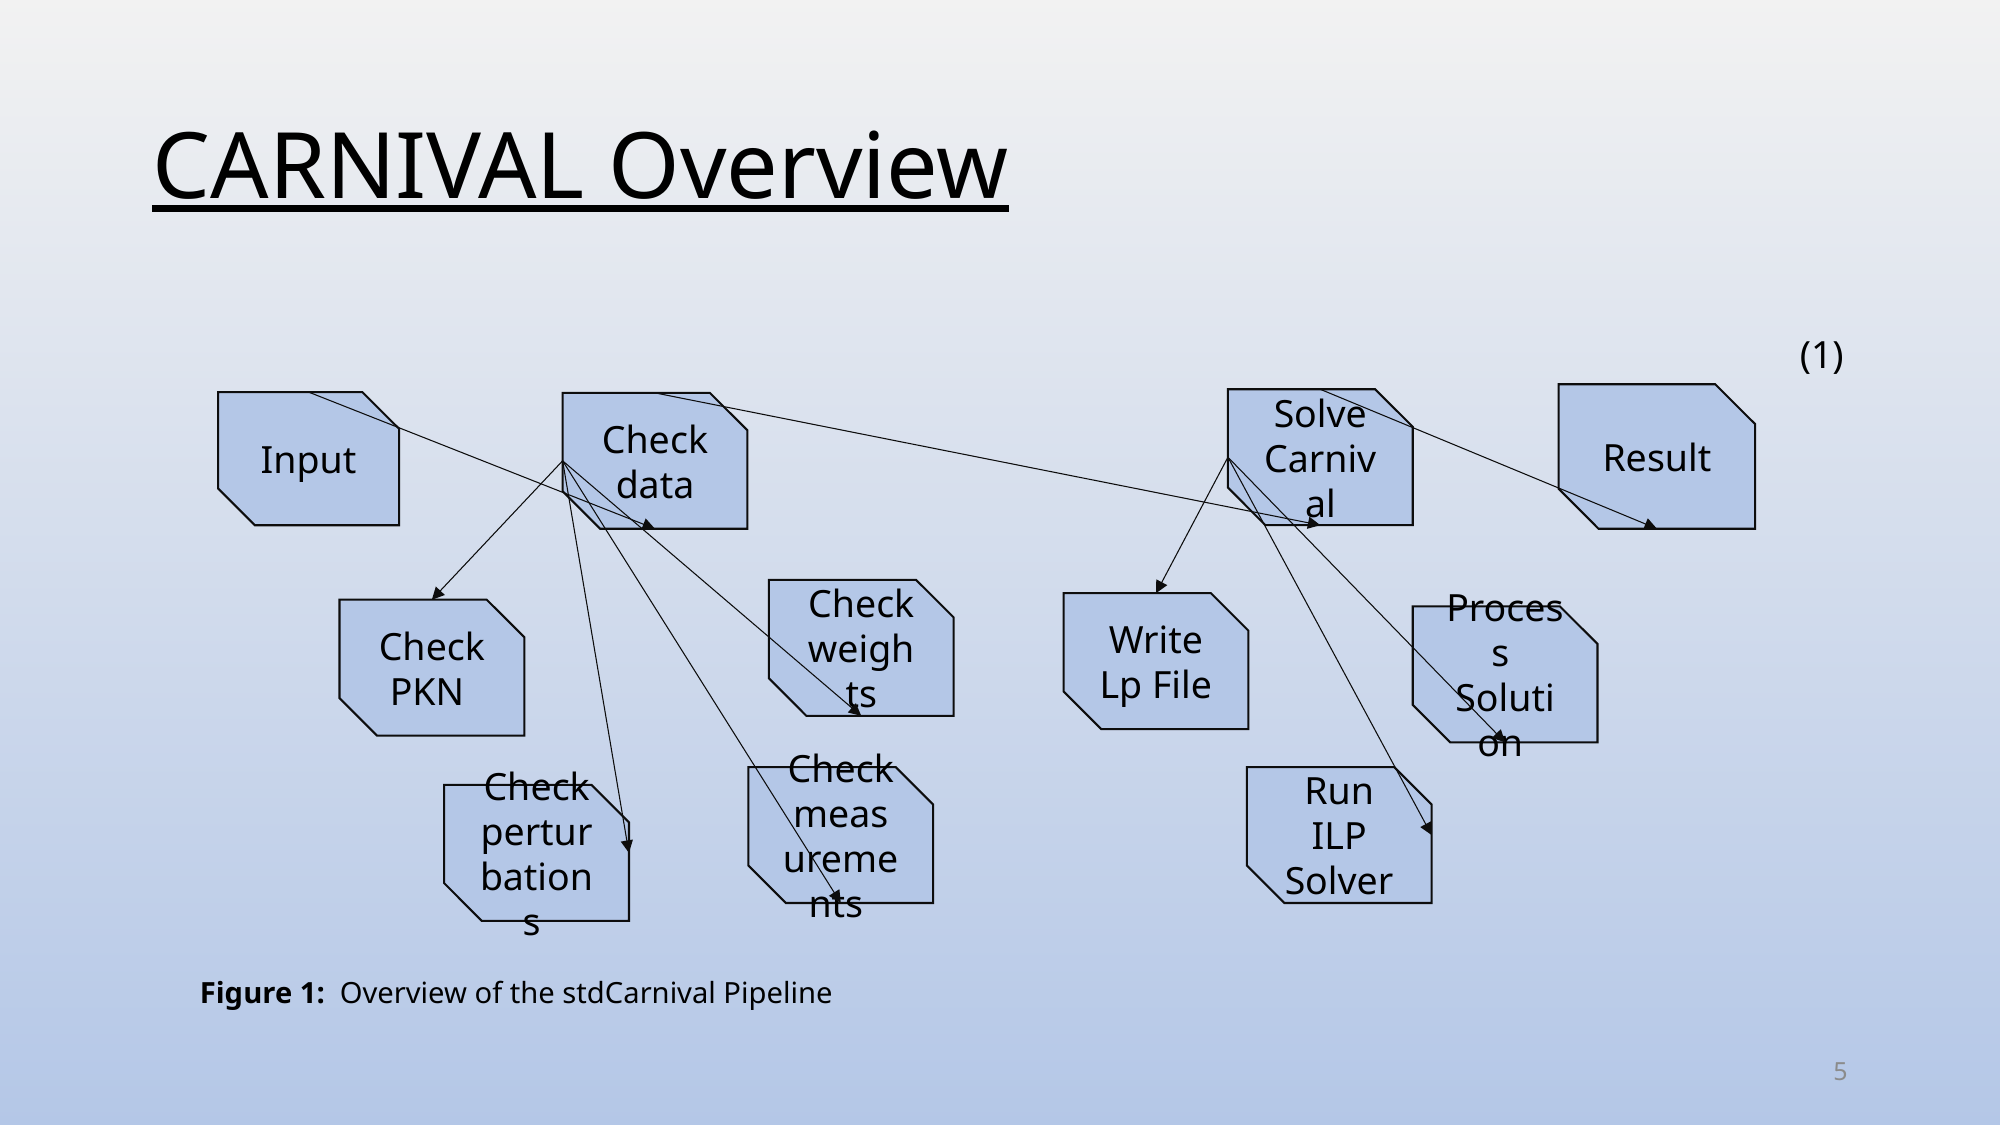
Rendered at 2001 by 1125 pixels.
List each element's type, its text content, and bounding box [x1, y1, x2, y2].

text_box Run ILP Solver [1245, 766, 1433, 905]
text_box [524, 528, 536, 668]
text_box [1248, 525, 1320, 662]
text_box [747, 457, 1228, 461]
text_box Check measurements [747, 766, 935, 905]
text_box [654, 648, 749, 836]
text_box Figure 1: Overview of the stdCarnival Pipeline [185, 967, 1125, 1018]
text_box Result [1557, 383, 1757, 530]
text_box Solve Carnival [1226, 388, 1414, 527]
text_box Input [217, 391, 401, 527]
text_box Process Solution [1411, 605, 1599, 744]
text_box Check perturbations [443, 783, 631, 922]
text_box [1320, 525, 1340, 768]
slide_number 5 [1412, 1042, 1863, 1103]
text_box Check data [561, 391, 749, 528]
text_box Check PKN [338, 598, 526, 737]
text_box Check weights [767, 578, 955, 717]
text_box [1340, 525, 1413, 675]
text_box (1) [1784, 323, 1883, 384]
text_box Write Lp File [1062, 592, 1250, 731]
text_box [654, 528, 769, 648]
title CARNIVAL Overview [137, 59, 1863, 278]
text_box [536, 528, 654, 785]
